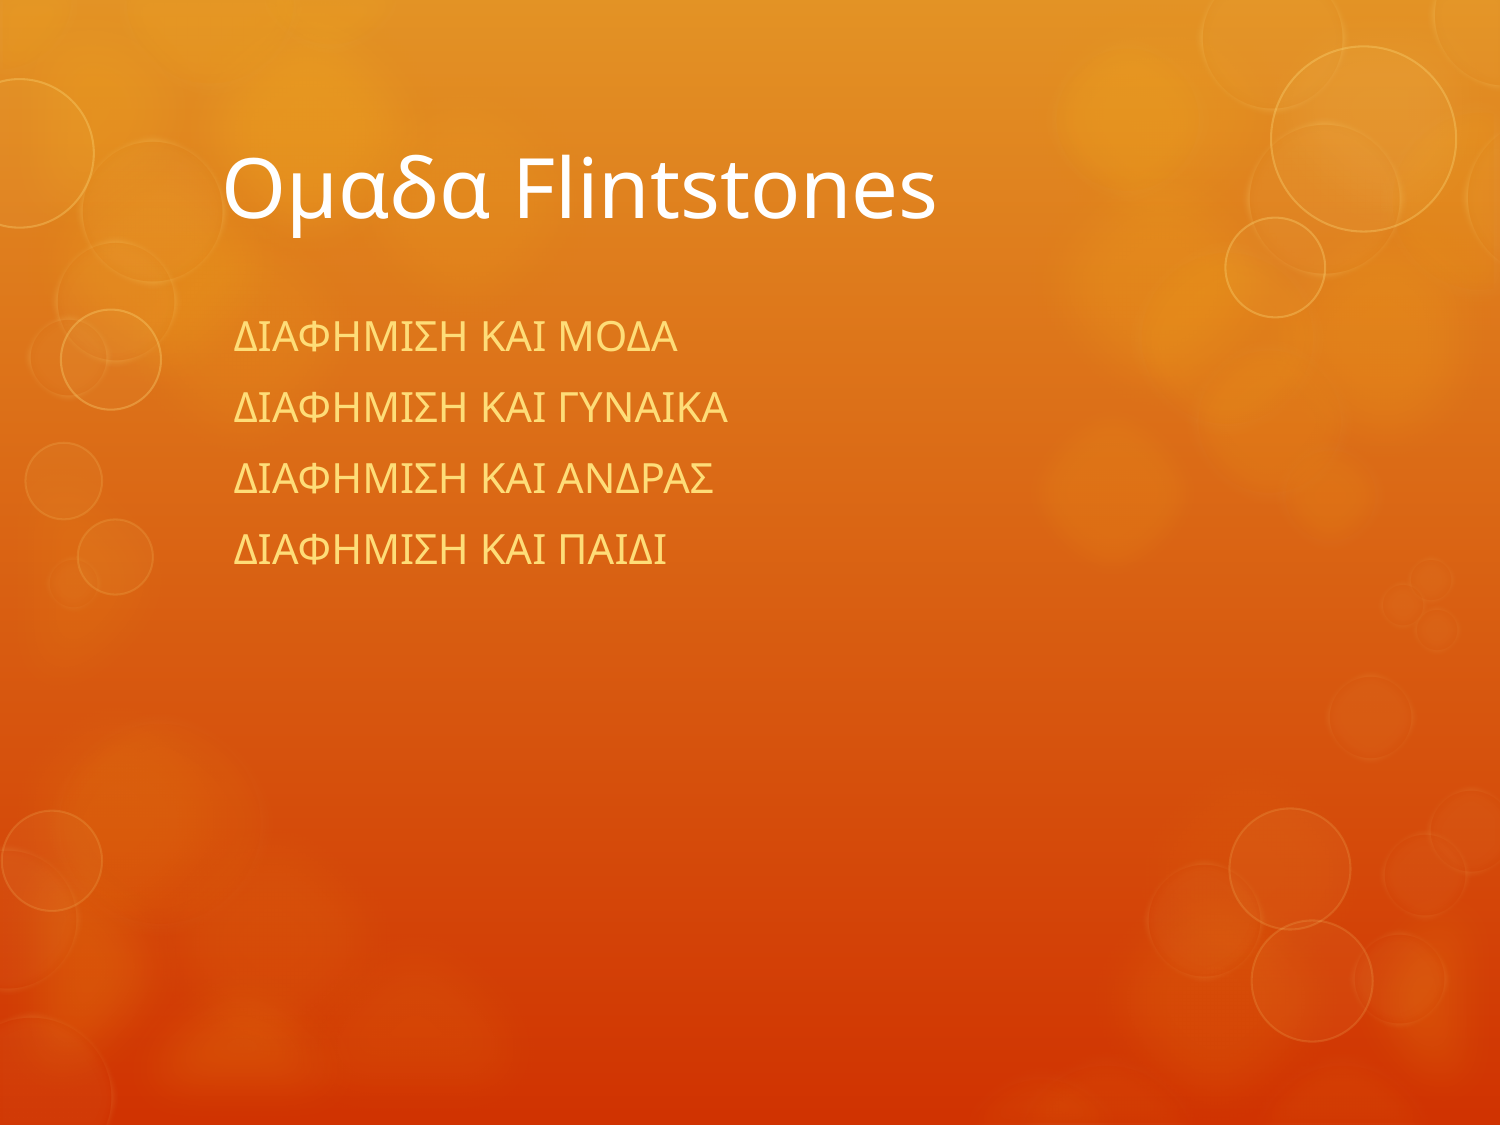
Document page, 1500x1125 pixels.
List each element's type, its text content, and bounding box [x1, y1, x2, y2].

subtitle ΔΙΑΦΗΜΙΣΗ ΚΑΙ ΜΟΔΑ ΔΙΑΦΗΜΙΣΗ ΚΑΙ ΓΥΝΑΙΚΑ ΔΙΑΦΗΜΙΣΗ ΚΑΙ ΑΝΔΡΑΣ ΔΙΑΦΗΜΙΣΗ ΚΑΙ ΠΑΙΔΙ [218, 302, 1500, 638]
title Ομαδα Flintstones [206, 101, 1375, 343]
